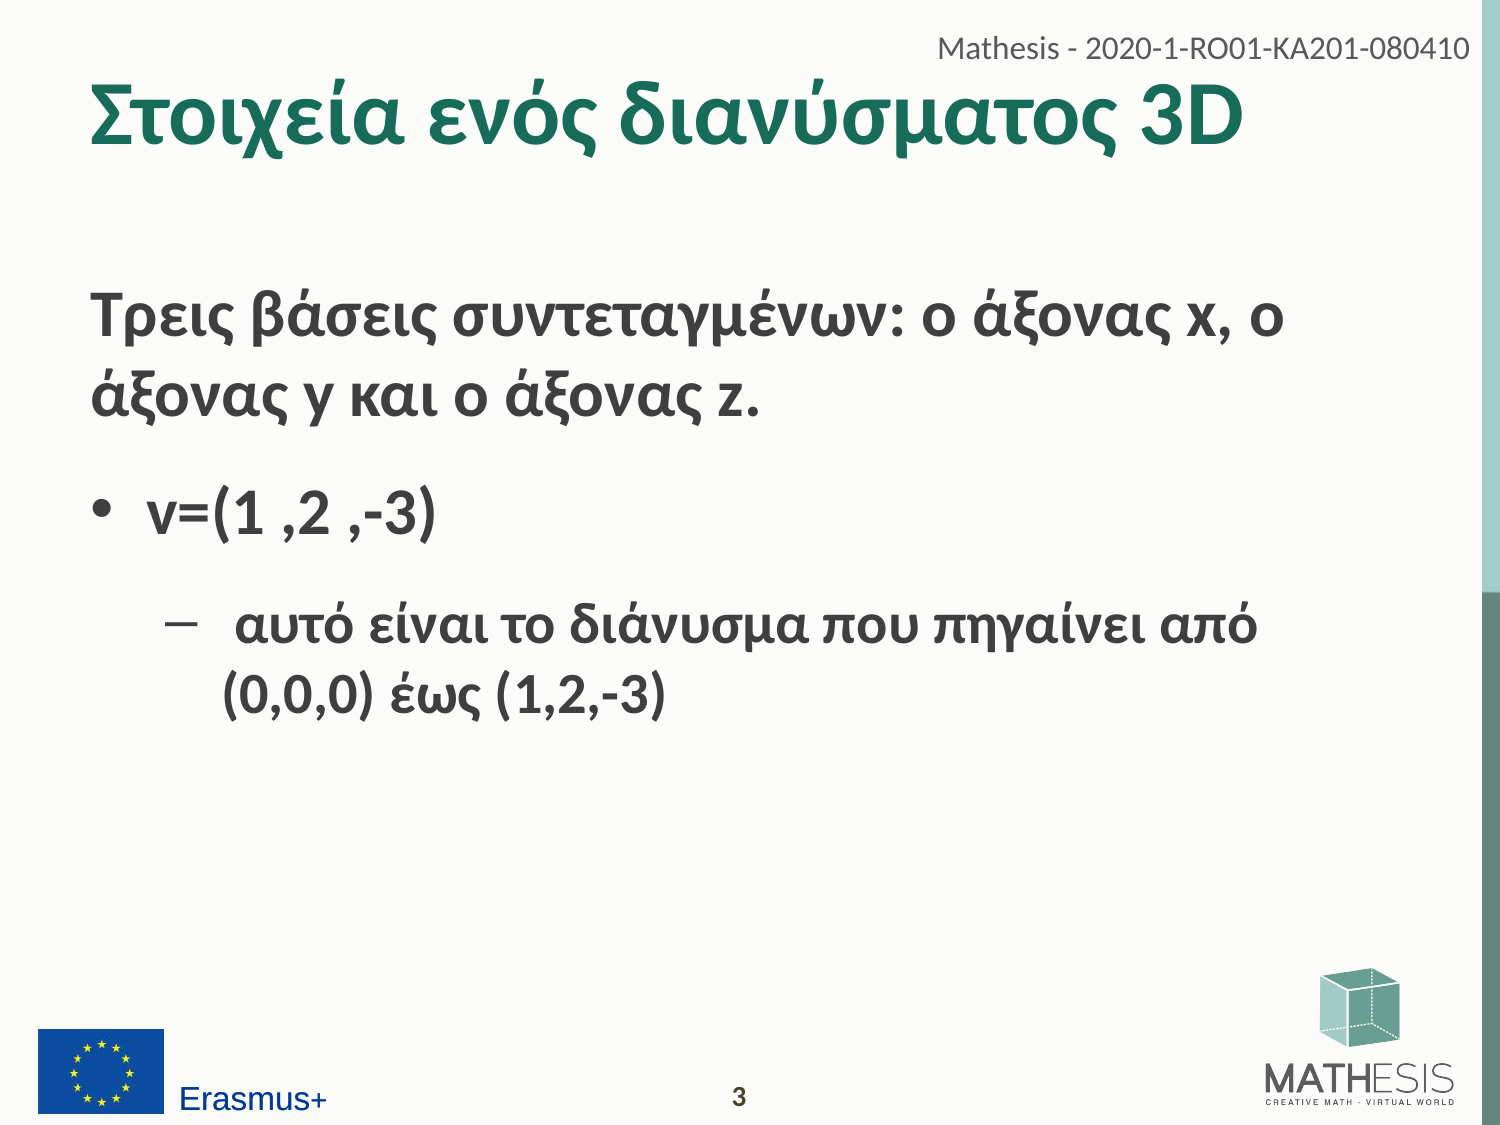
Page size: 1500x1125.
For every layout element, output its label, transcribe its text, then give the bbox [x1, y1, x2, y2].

list Τρεις βάσεις συντεταγμένων: ο άξονας x, ο άξονας y και ο άξονας z. v=(1 ,2 ,-3) αυτό είναι το διάνυσμα που πηγαίνει από (0,0,0) έως (1,2,-3) [75, 262, 1425, 1005]
title Στοιχεία ενός διανύσματος 3D [75, 45, 1425, 233]
picture [38, 1029, 164, 1114]
